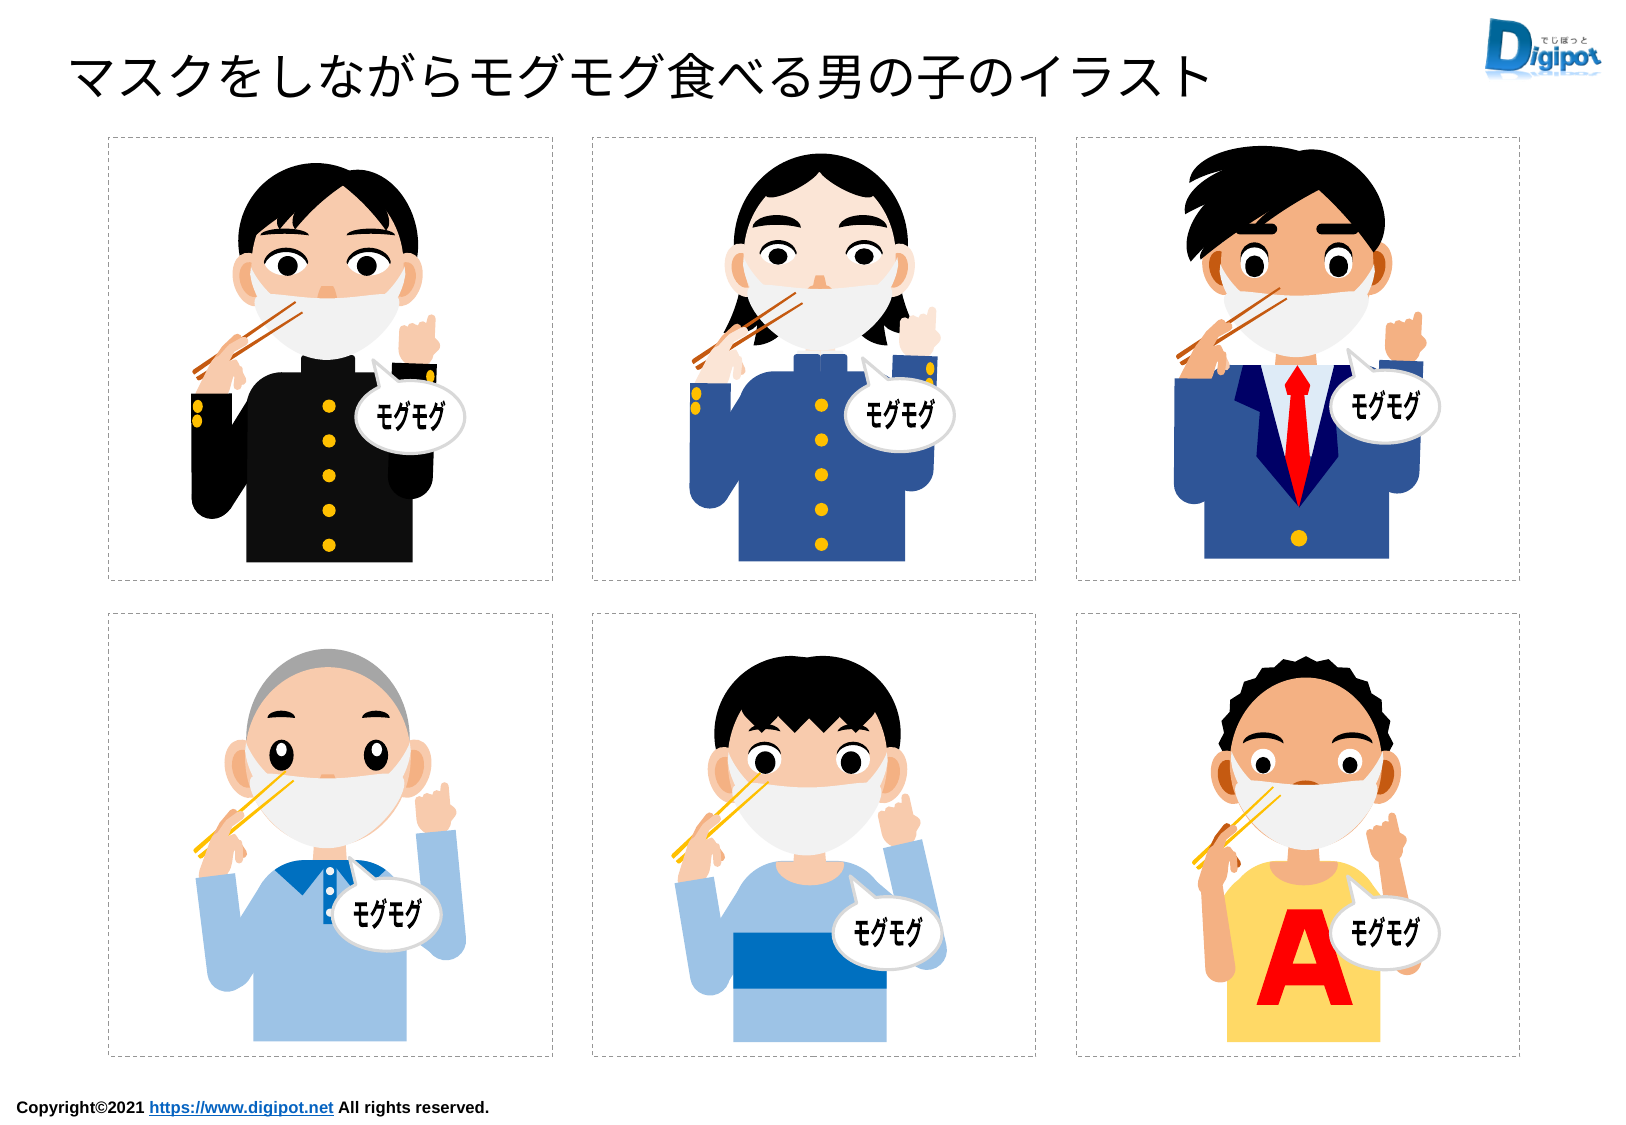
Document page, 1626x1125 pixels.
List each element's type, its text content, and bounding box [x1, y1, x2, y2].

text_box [1165, 656, 1454, 1043]
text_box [683, 153, 955, 562]
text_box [193, 648, 472, 1042]
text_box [184, 162, 465, 563]
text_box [672, 655, 943, 1043]
picture [1485, 18, 1602, 82]
text_box マスクをしながらモグモグ食べる男の子のイラスト [51, 38, 1231, 113]
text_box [1168, 124, 1440, 559]
